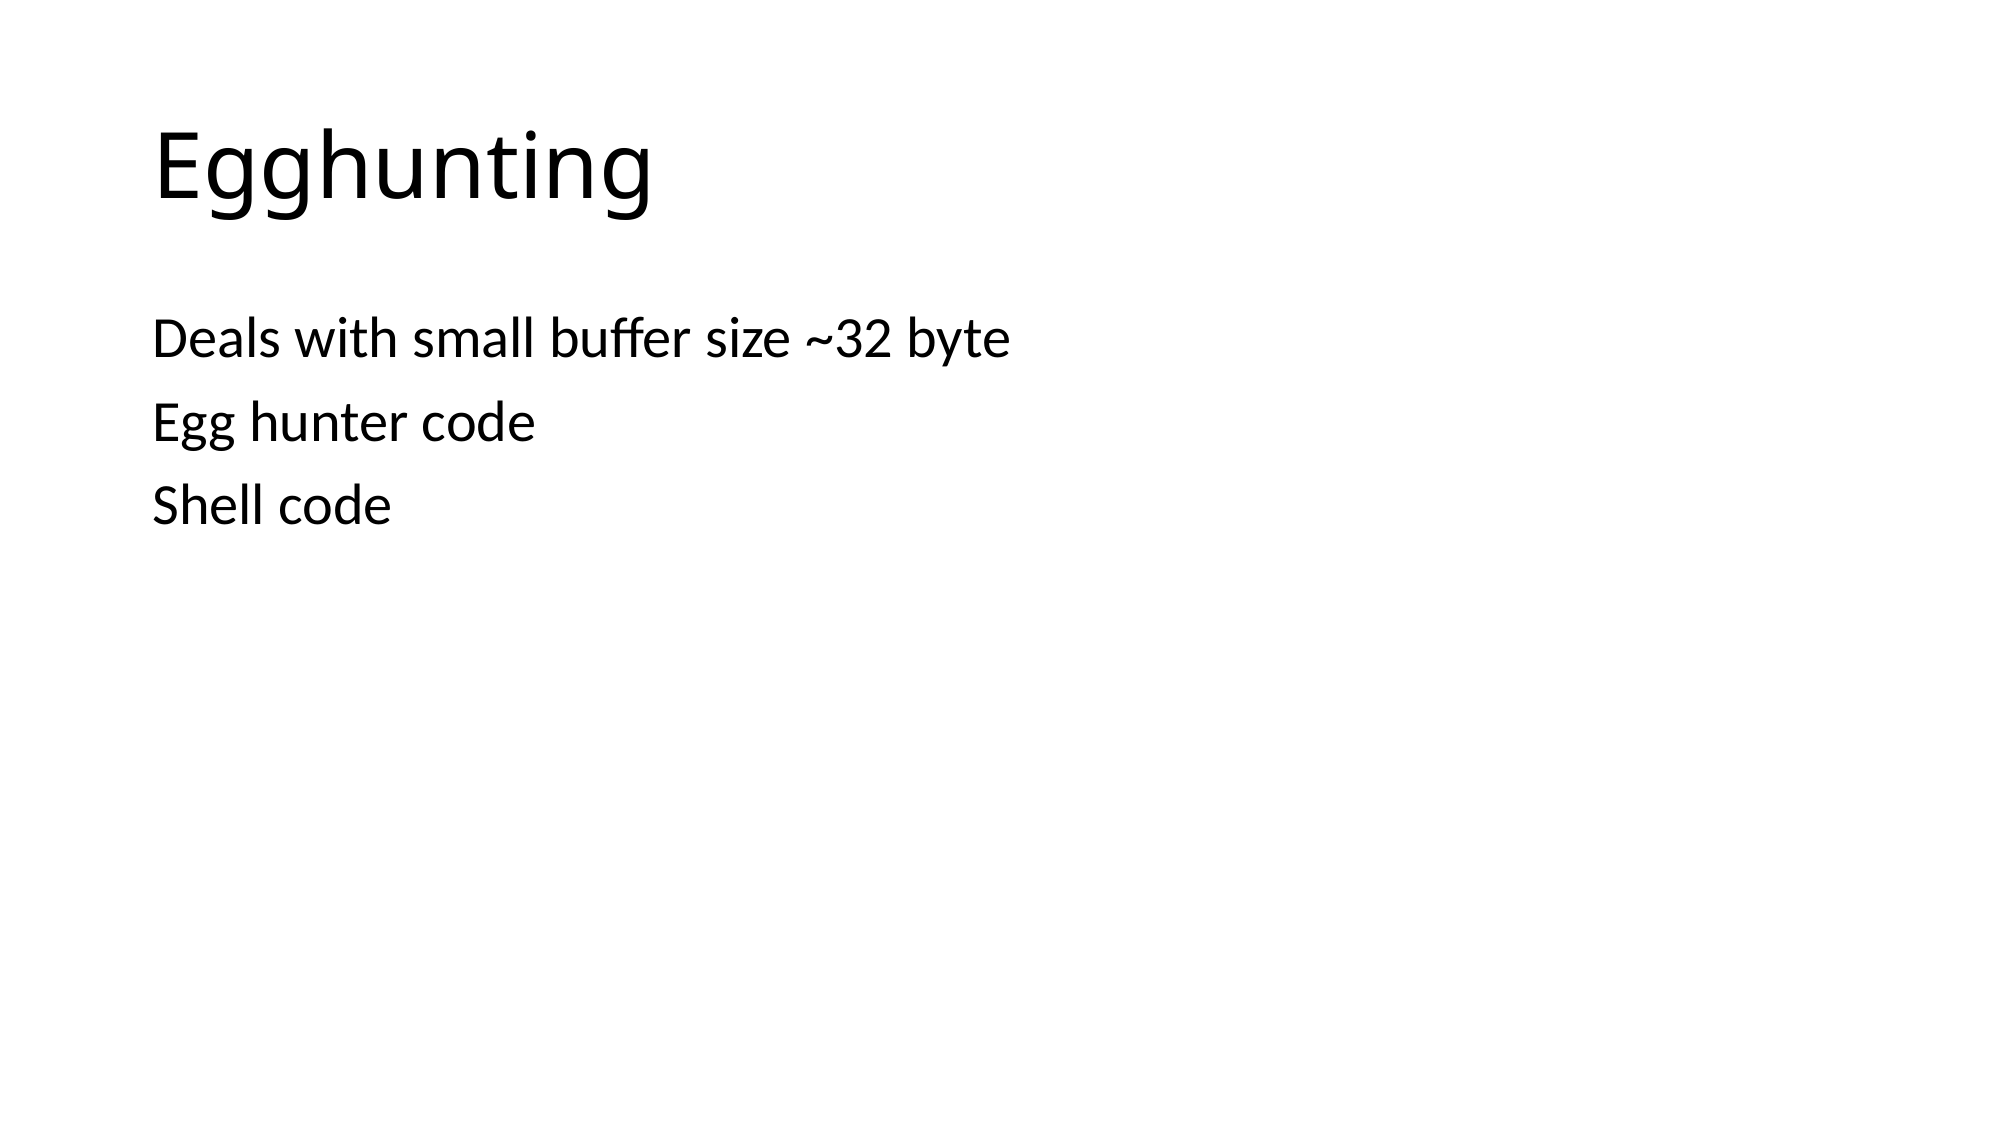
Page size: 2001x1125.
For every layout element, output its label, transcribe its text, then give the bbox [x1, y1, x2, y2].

list Deals with small buffer size ~32 byte Egg hunter code Shell code [137, 299, 1863, 1014]
title Egghunting [137, 59, 1863, 278]
